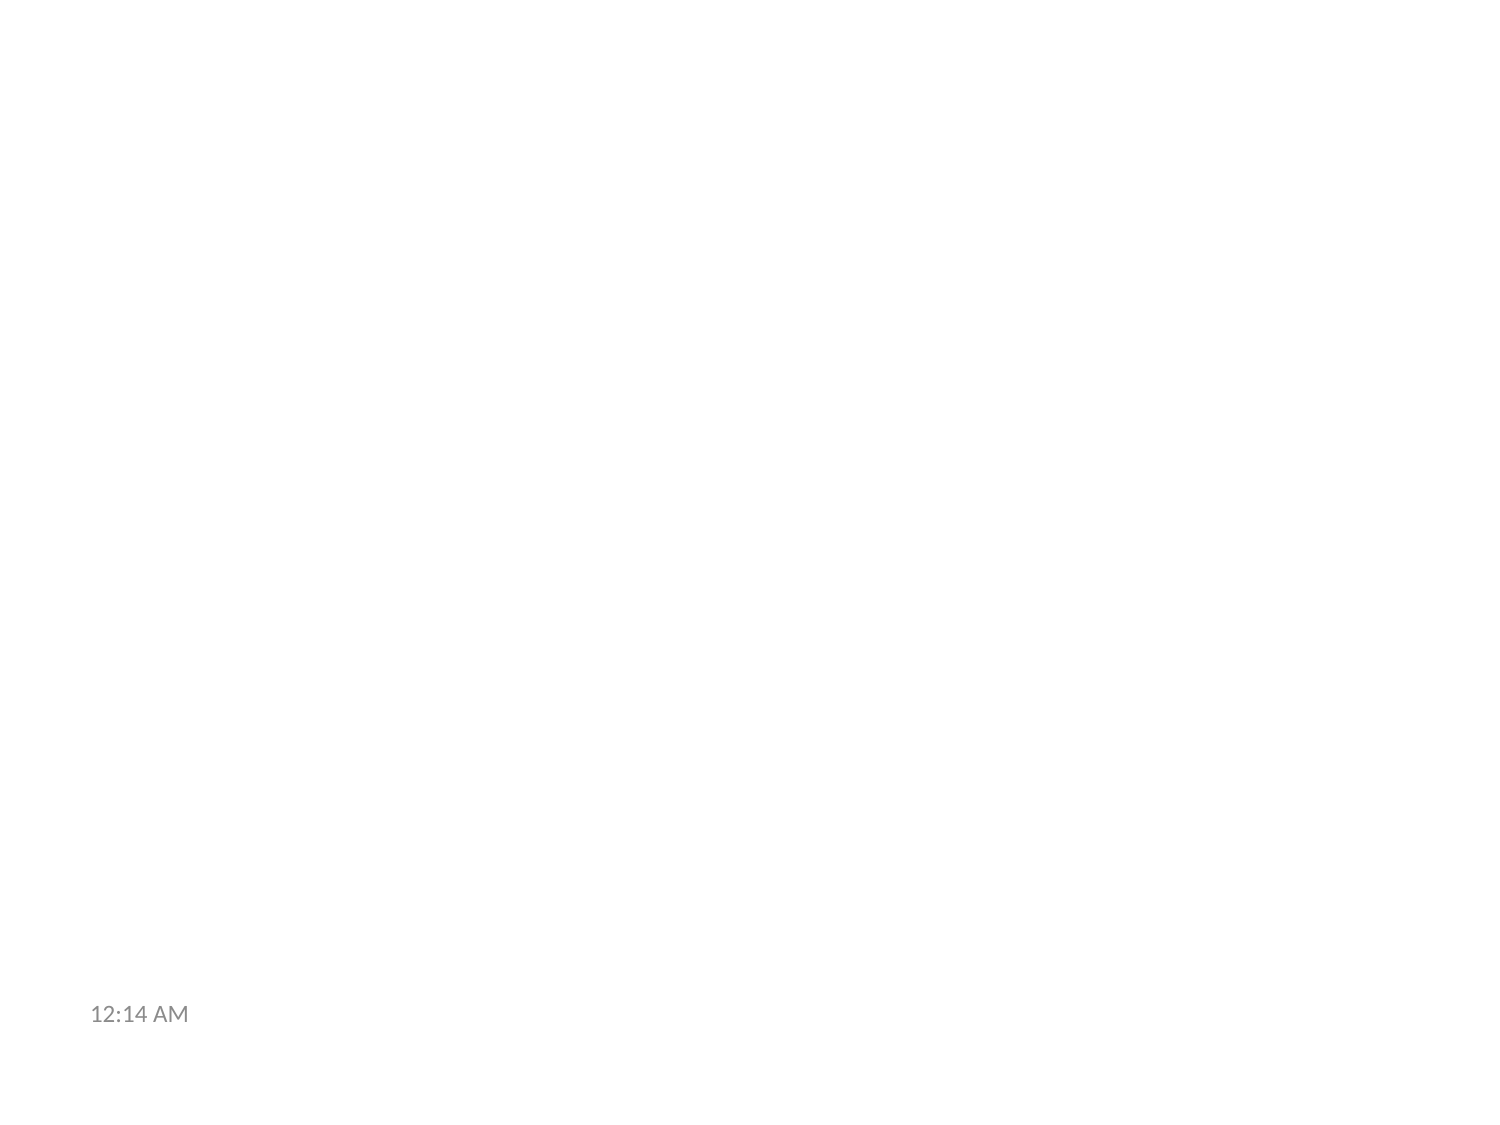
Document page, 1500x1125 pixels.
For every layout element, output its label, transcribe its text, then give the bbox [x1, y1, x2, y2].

text_box 3:35 PM [75, 982, 425, 1043]
